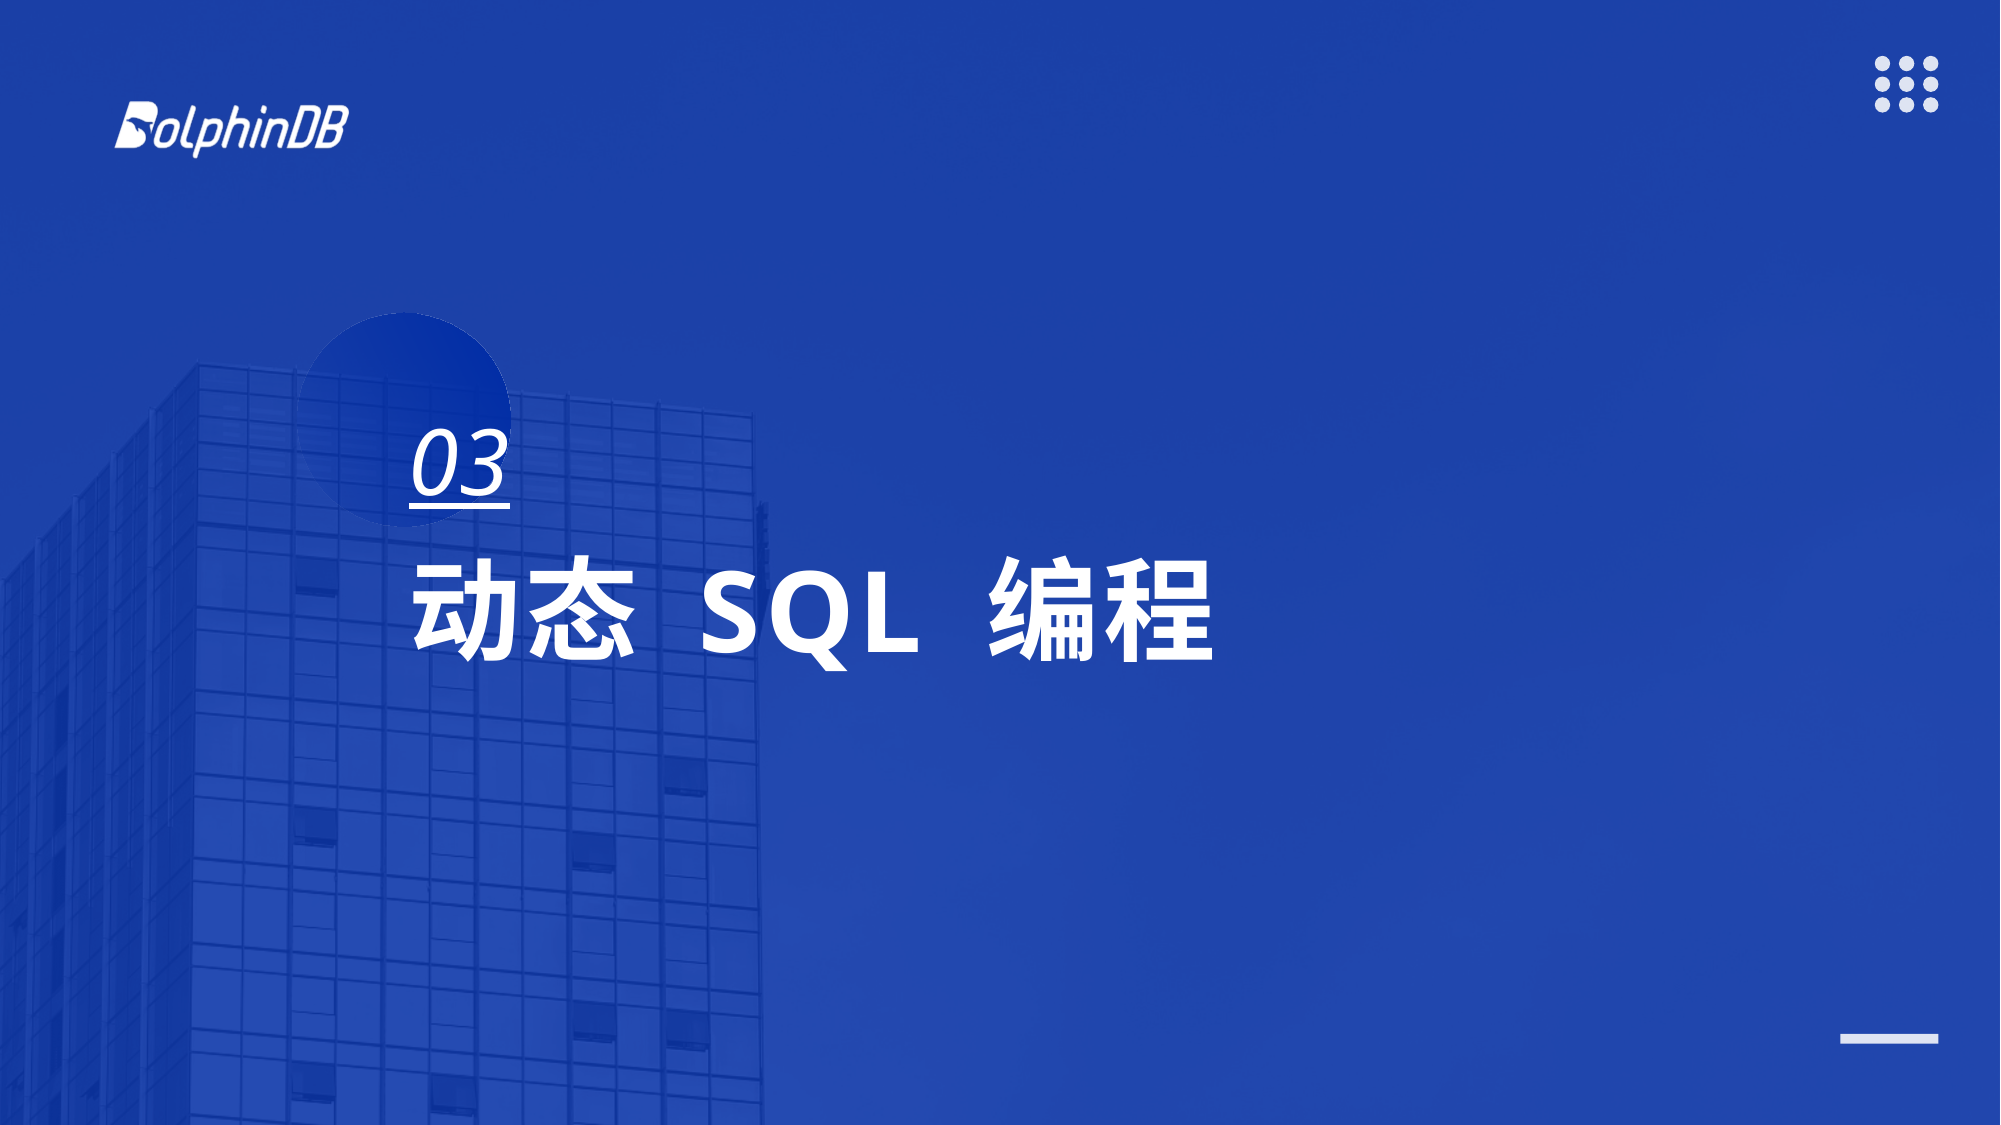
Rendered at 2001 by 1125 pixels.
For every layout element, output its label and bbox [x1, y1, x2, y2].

picture [0, 0, 2000, 1125]
text_box [1874, 55, 1939, 113]
